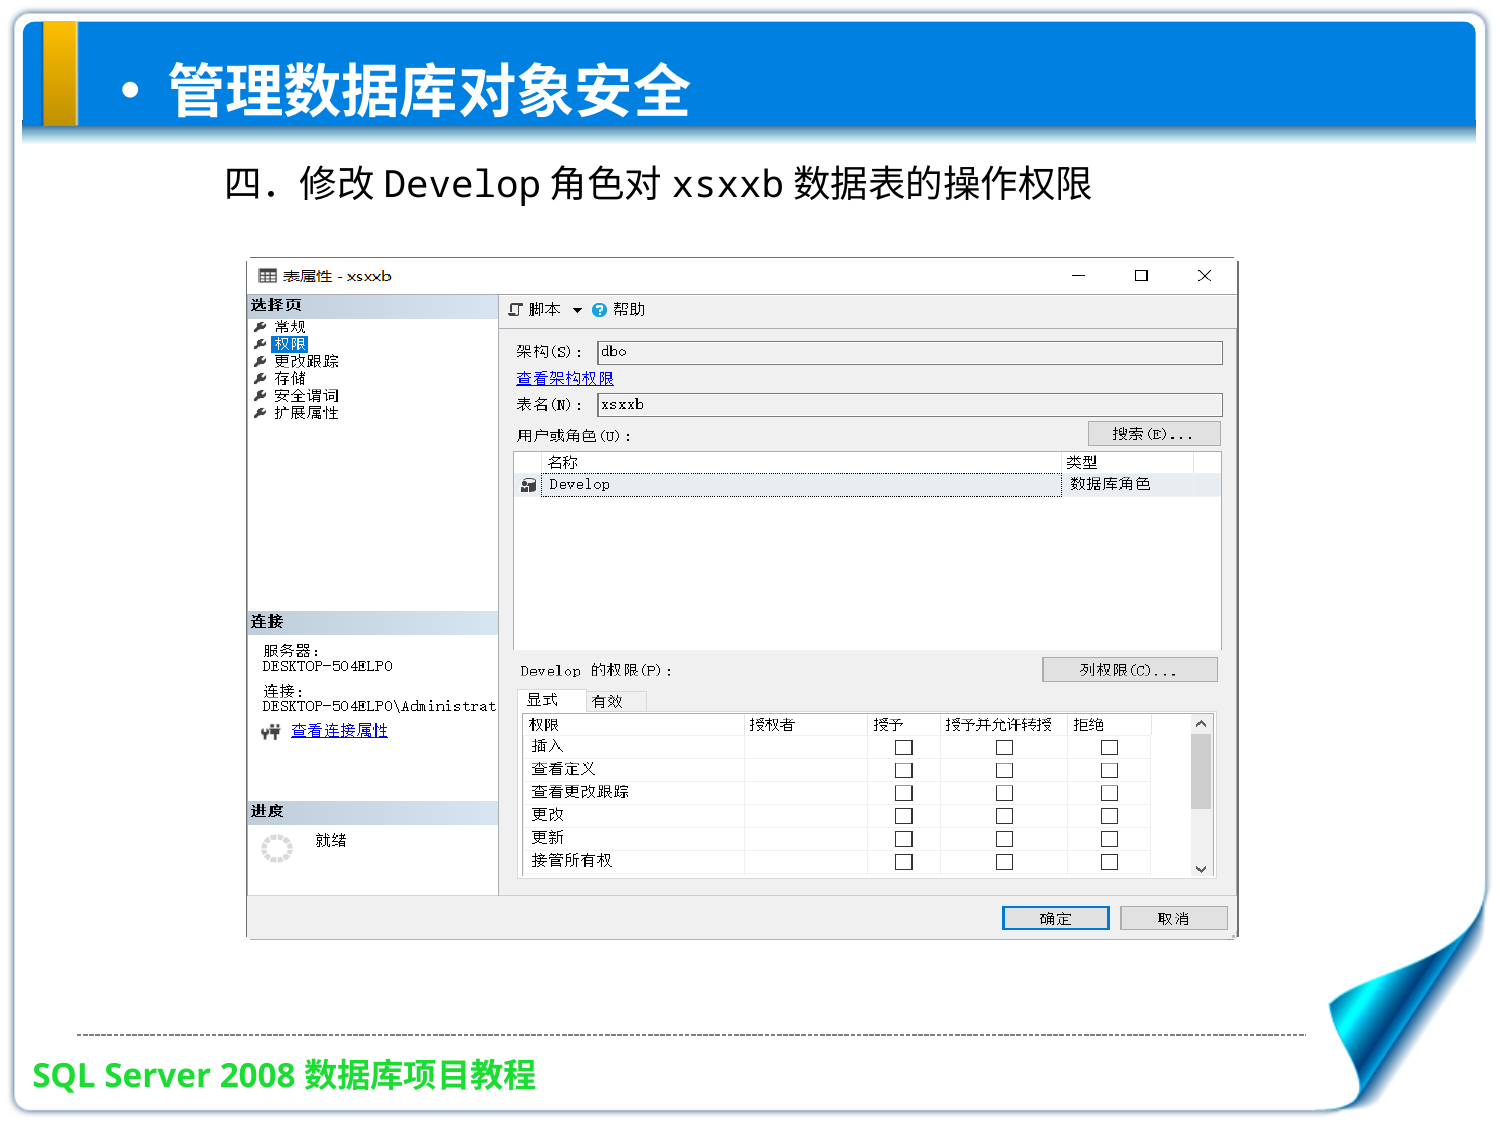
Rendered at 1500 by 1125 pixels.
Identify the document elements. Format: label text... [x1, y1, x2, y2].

text_box 四．修改Develop角色对xsxxb数据表的操作权限 [209, 152, 1108, 213]
text_box 管理数据库对象安全 [105, 46, 821, 132]
picture [0, 0, 1500, 1125]
